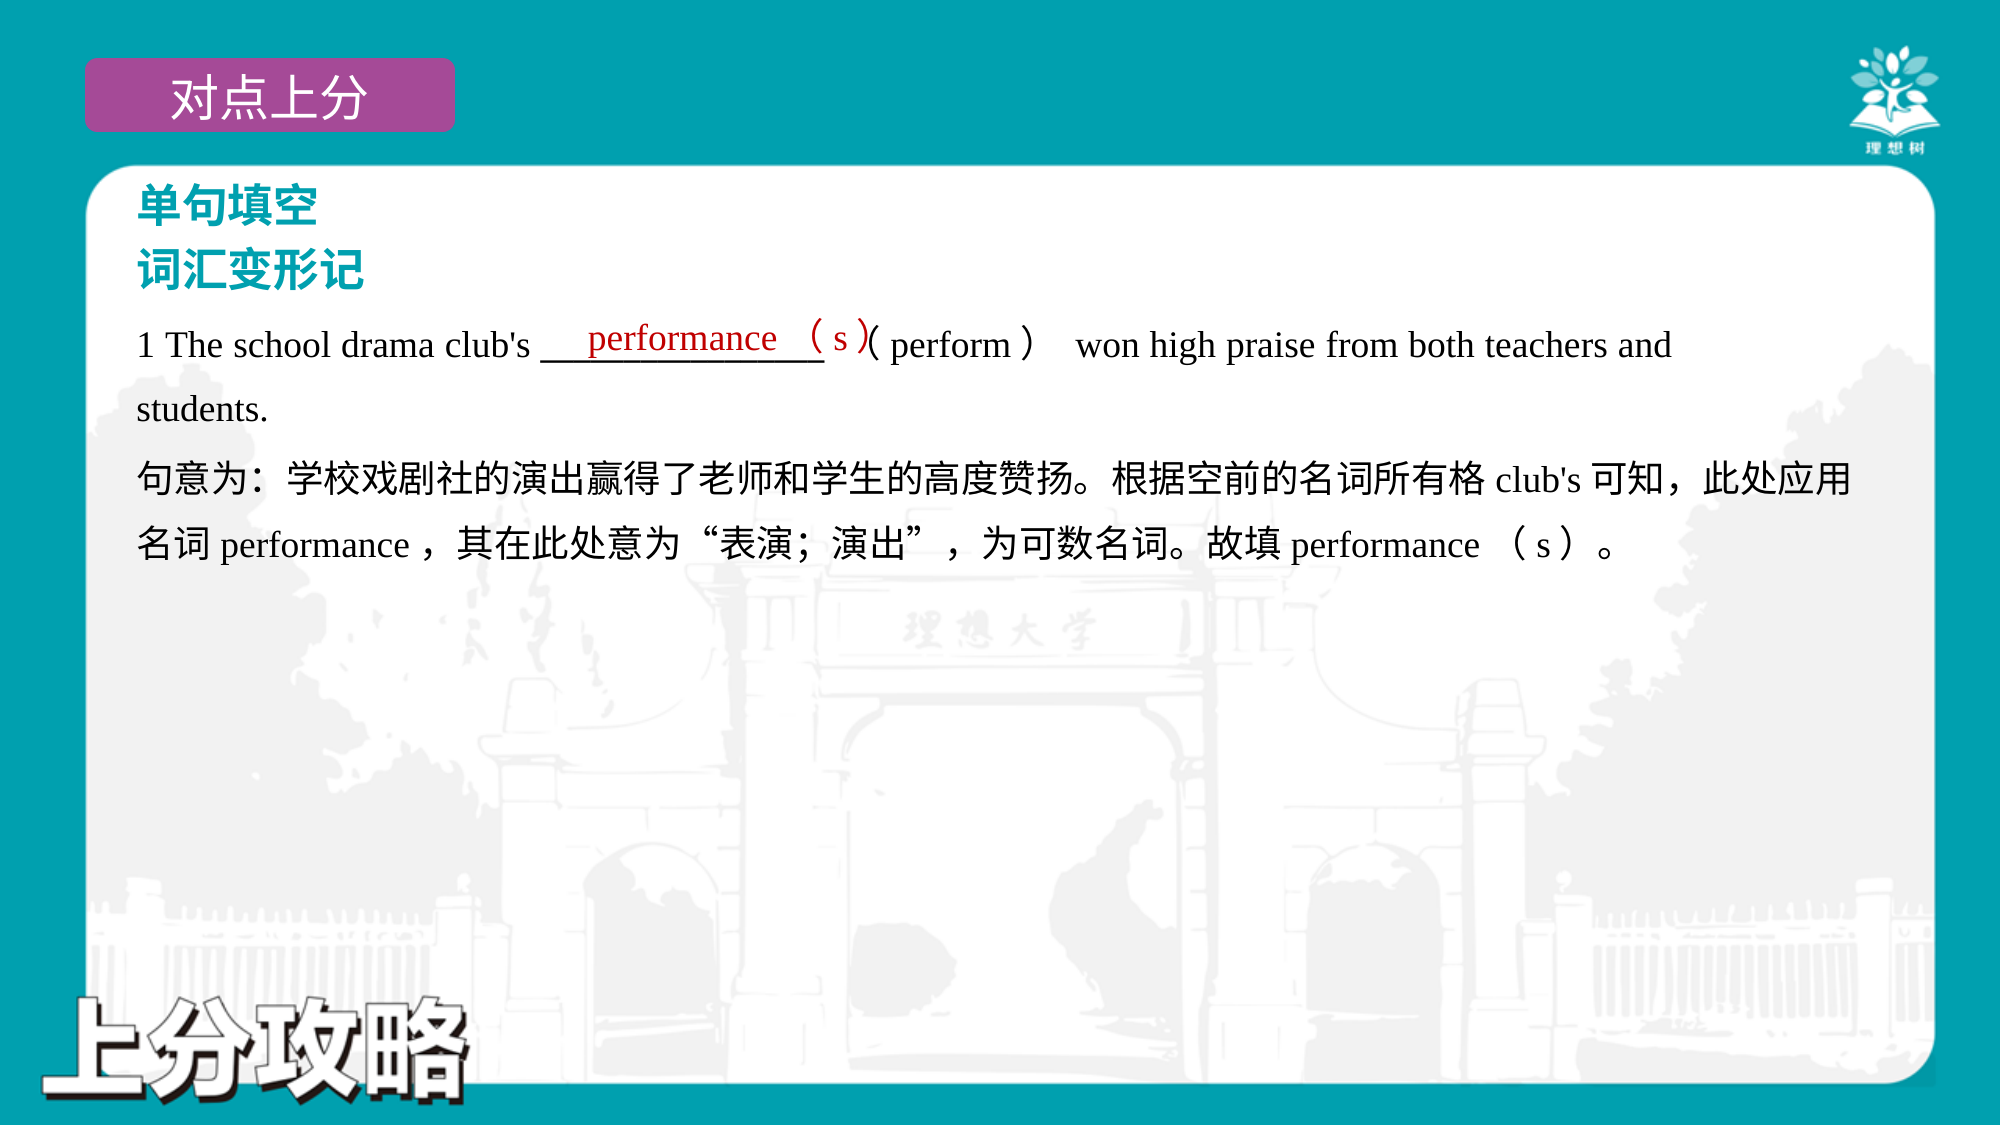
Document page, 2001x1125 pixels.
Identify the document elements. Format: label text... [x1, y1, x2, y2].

text_box 词汇变形记 [136, 240, 1865, 295]
text_box 1 The school drama club's _________________ （perform） won high praise from both teachers and students. [136, 295, 1865, 423]
text_box performance（s） [587, 288, 895, 350]
text_box 单句填空 [136, 176, 1865, 232]
picture [0, 0, 2000, 1125]
text_box 句意为：学校戏剧社的演出赢得了老师和学生的高度赞扬。根据空前的名词所有格club's可知，此处应用 名词performance，其在此处意为“表演；演出”，为可数名词。故填performance（s）。 [136, 431, 1865, 559]
